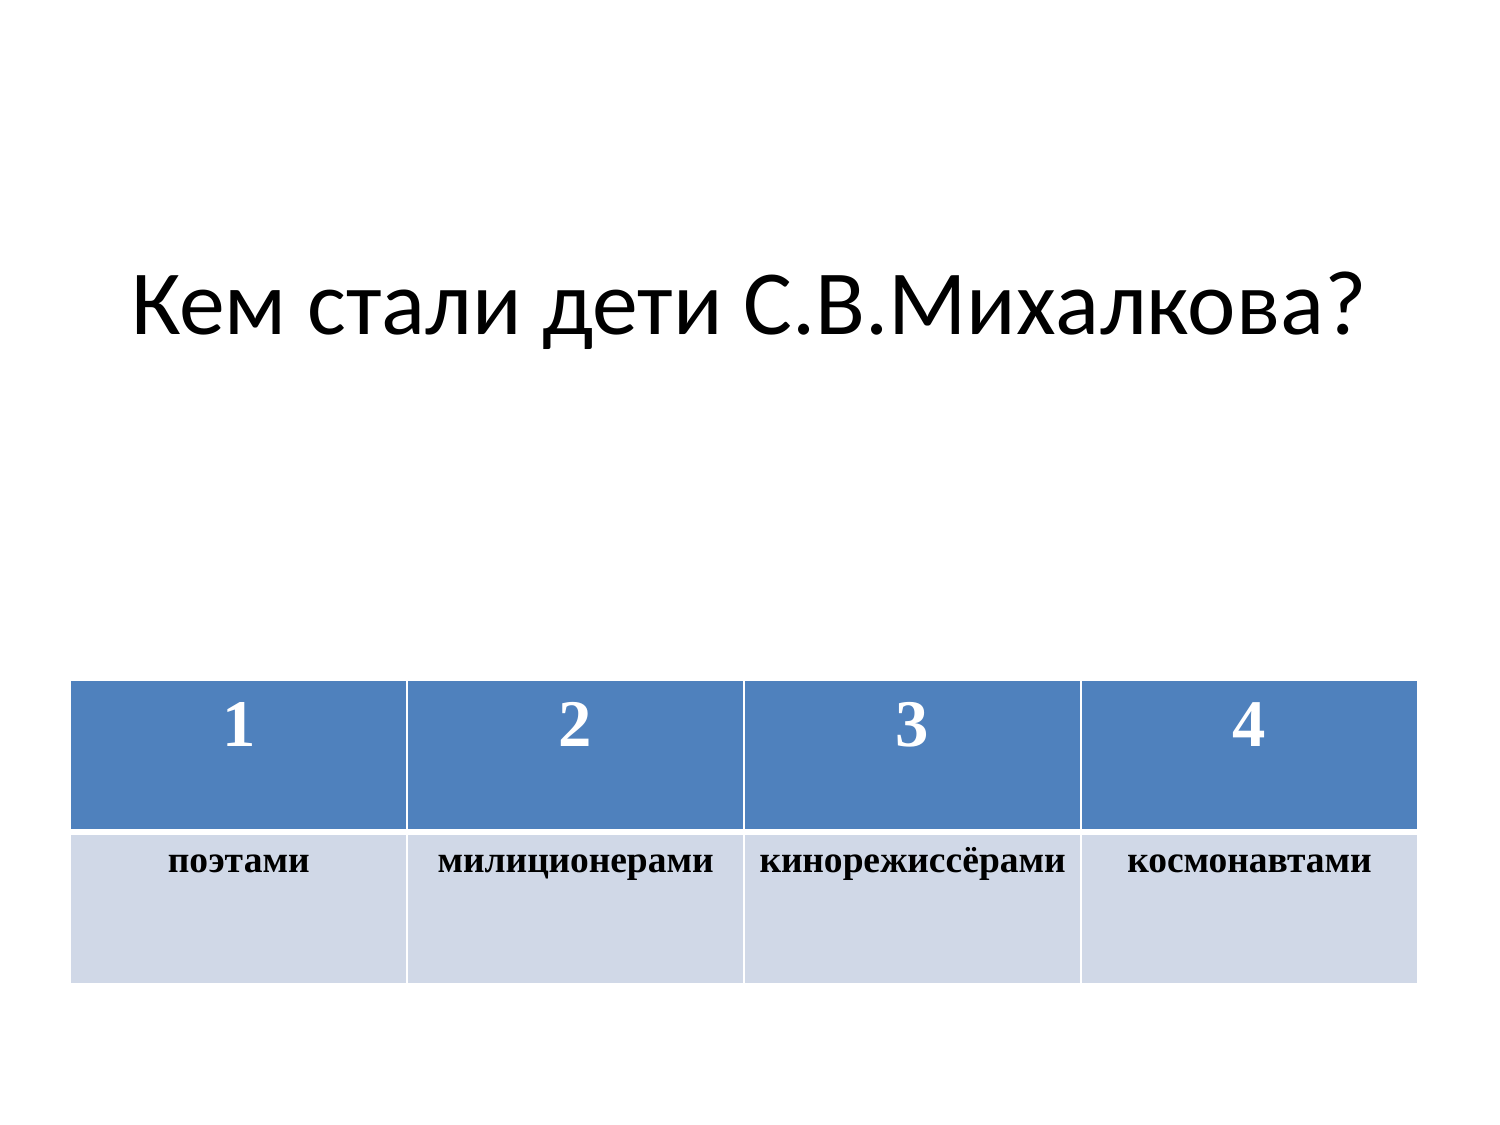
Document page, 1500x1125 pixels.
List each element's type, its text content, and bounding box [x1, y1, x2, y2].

table_header 1 [71, 681, 406, 829]
title Кем стали дети С.В.Михалкова? [75, 45, 1425, 551]
table_header 2 [408, 681, 743, 829]
table_cell космонавтами [1082, 835, 1417, 983]
table_cell милиционерами [408, 835, 743, 983]
table_header 4 [1082, 681, 1417, 829]
table_cell кинорежиссёрами [745, 835, 1080, 983]
table_cell поэтами [71, 835, 406, 983]
table_header 3 [745, 681, 1080, 829]
